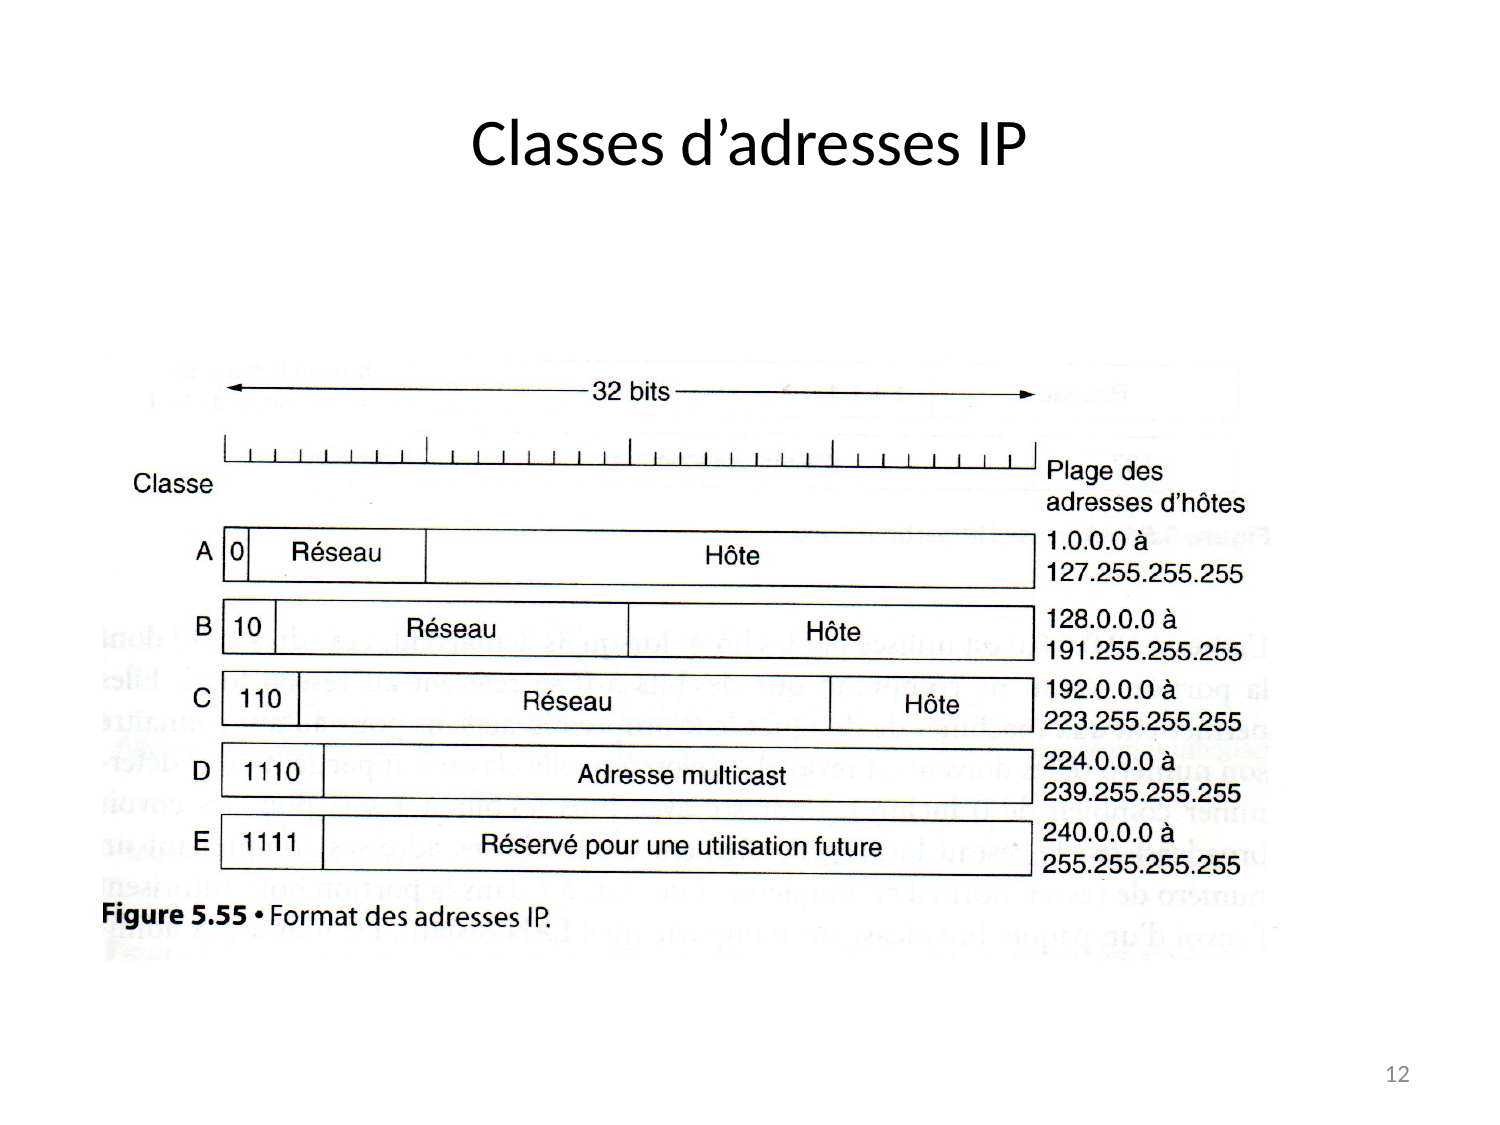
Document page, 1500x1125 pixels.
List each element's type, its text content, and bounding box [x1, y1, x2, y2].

slide_number 12 [1074, 1042, 1425, 1103]
title Classes d’adresses IP [75, 45, 1425, 233]
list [103, 351, 1308, 962]
